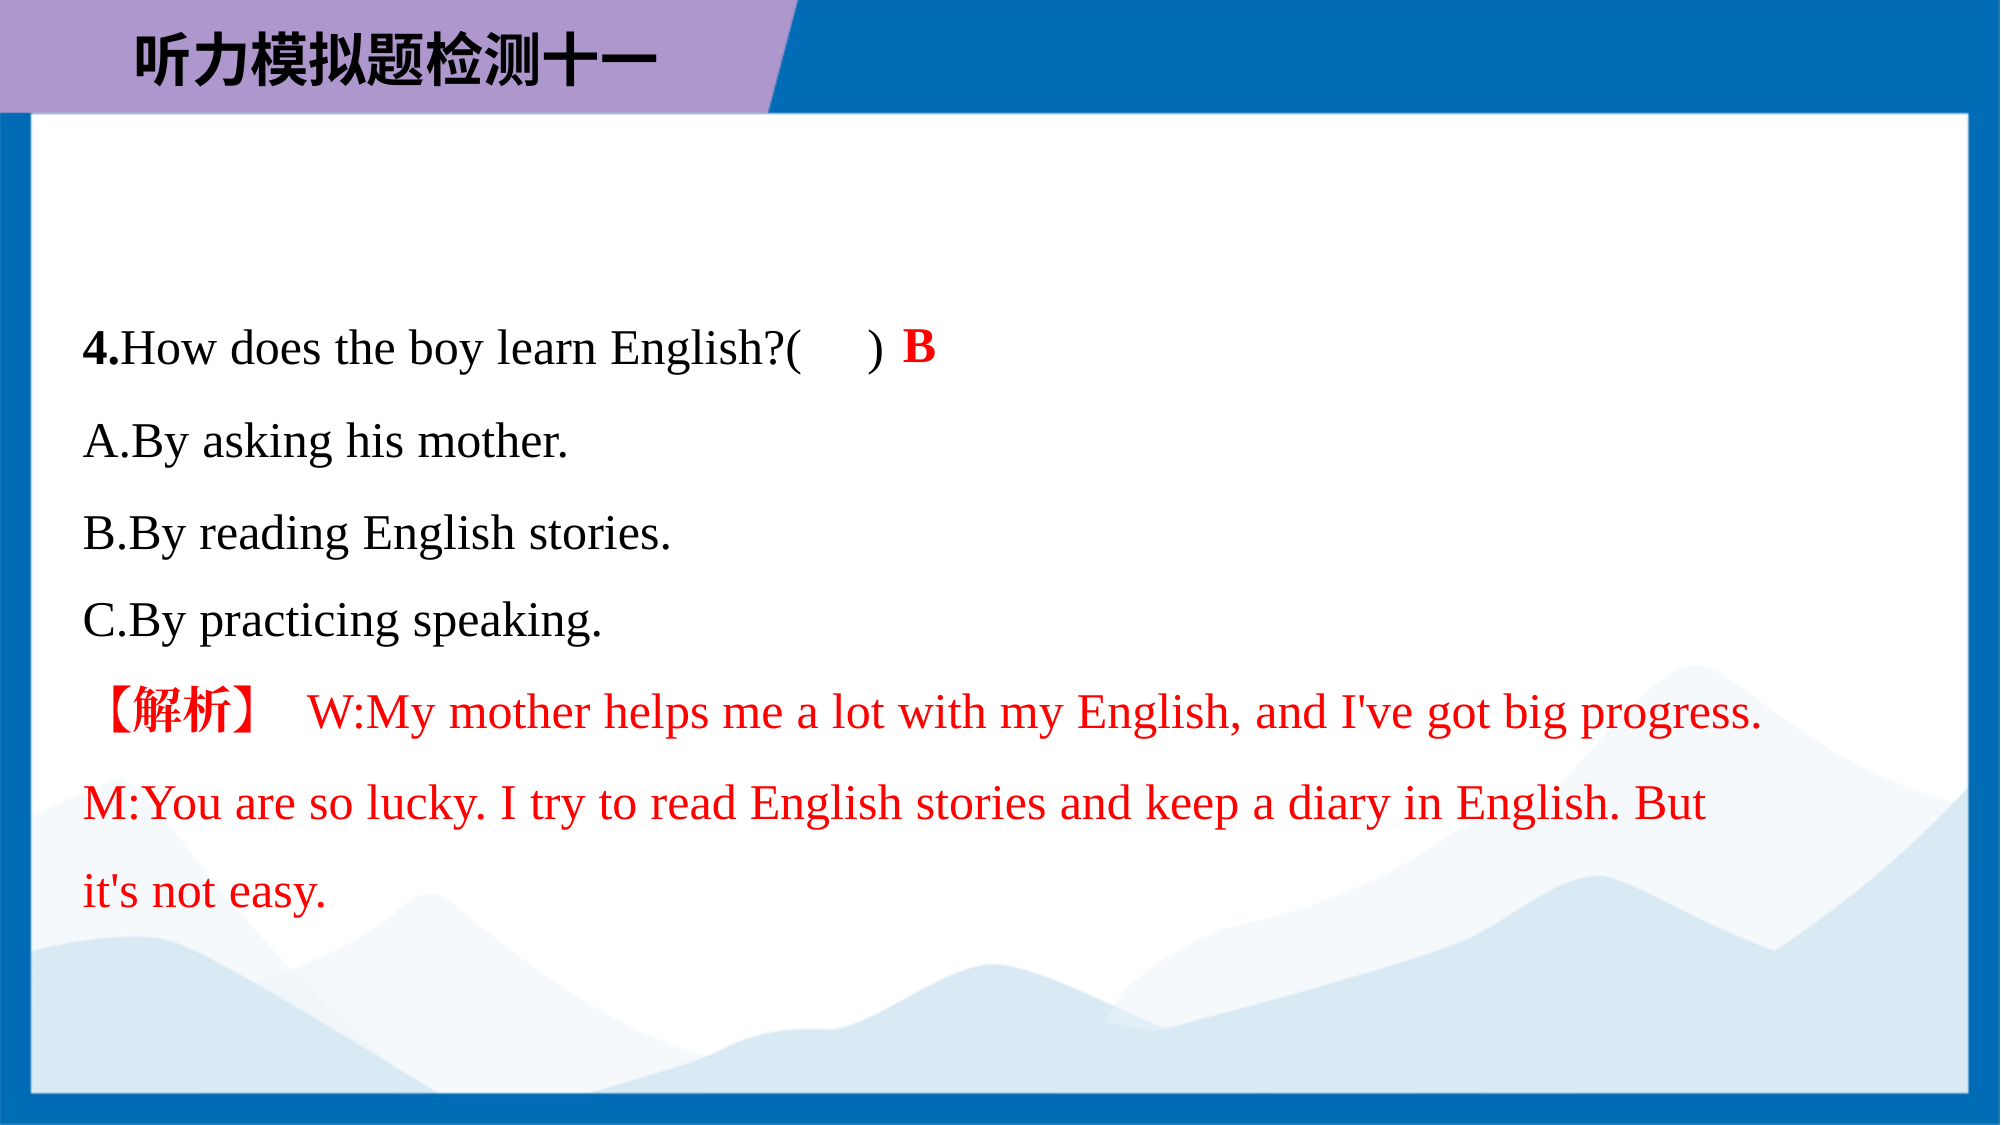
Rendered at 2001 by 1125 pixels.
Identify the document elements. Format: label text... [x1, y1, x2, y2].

text_box A.By asking his mother. B.By reading English stories. C.By practicing speaking. [82, 375, 1917, 637]
text_box 【解析】 W:My mother helps me a lot with my English, and I've got big progress. M:You are so lucky. I try to read English stories and keep a diary in English. But it's not easy. [82, 646, 1917, 908]
picture [0, 0, 2000, 1125]
text_box 4.How does the boy learn English?( ) [82, 287, 1917, 366]
text_box B [884, 285, 955, 364]
